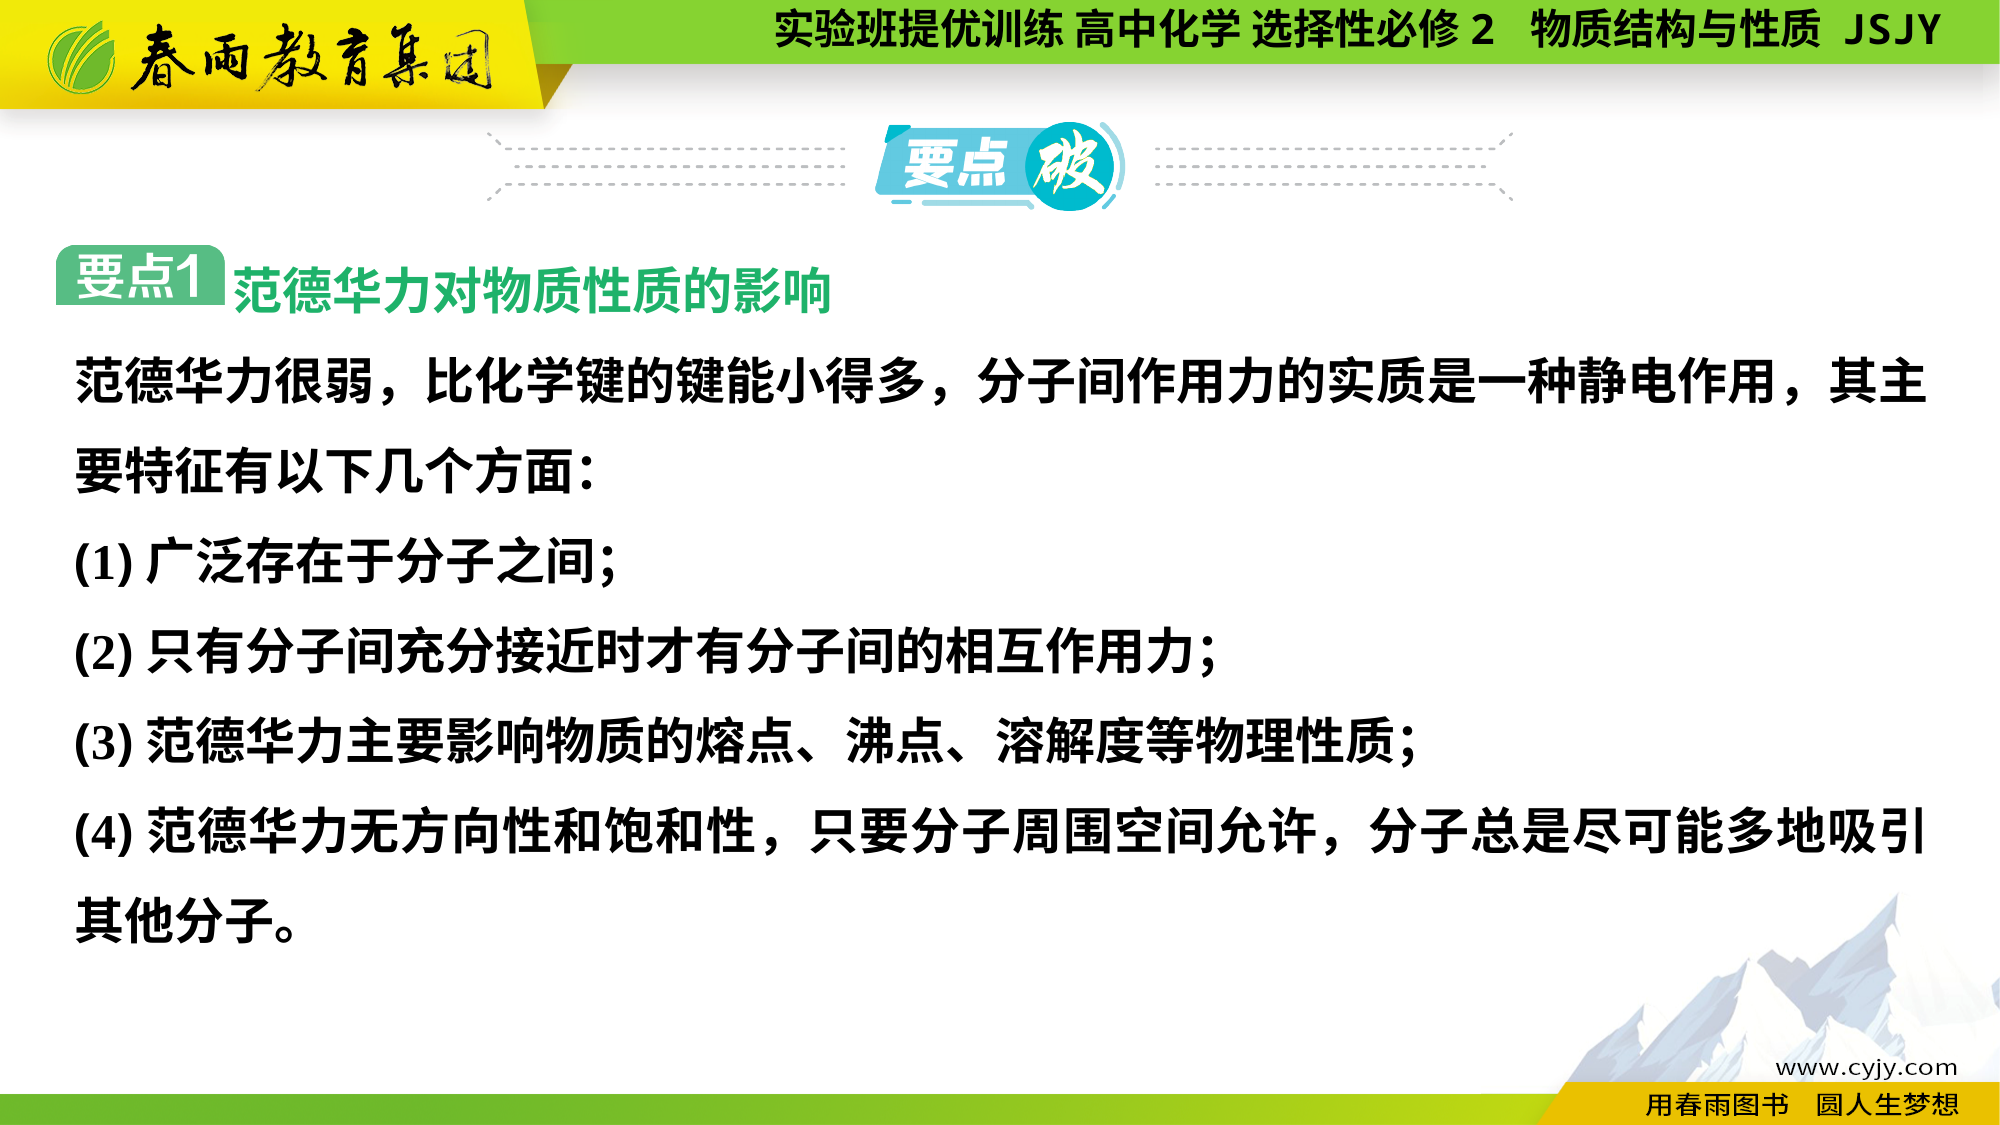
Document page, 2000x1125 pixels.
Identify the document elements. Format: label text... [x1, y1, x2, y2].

picture [0, 0, 2000, 1125]
list 范德华力对物质性质的影响 范德华力很弱，比化学键的键能小得多，分子间作用力的实质是一种静电作用，其主要特征有以下几个方面： (1)广泛存在于分子之间； (2)只有分子间充分接近时才有分子间的相互作用力； (3)范德华力主要影响物质的熔点、沸点、溶解度等物理性质； (4)范德华力无方向性和饱和性，只要分子周围空间允许，分子总是尽可能多地吸引其他分子。 [59, 221, 1944, 964]
